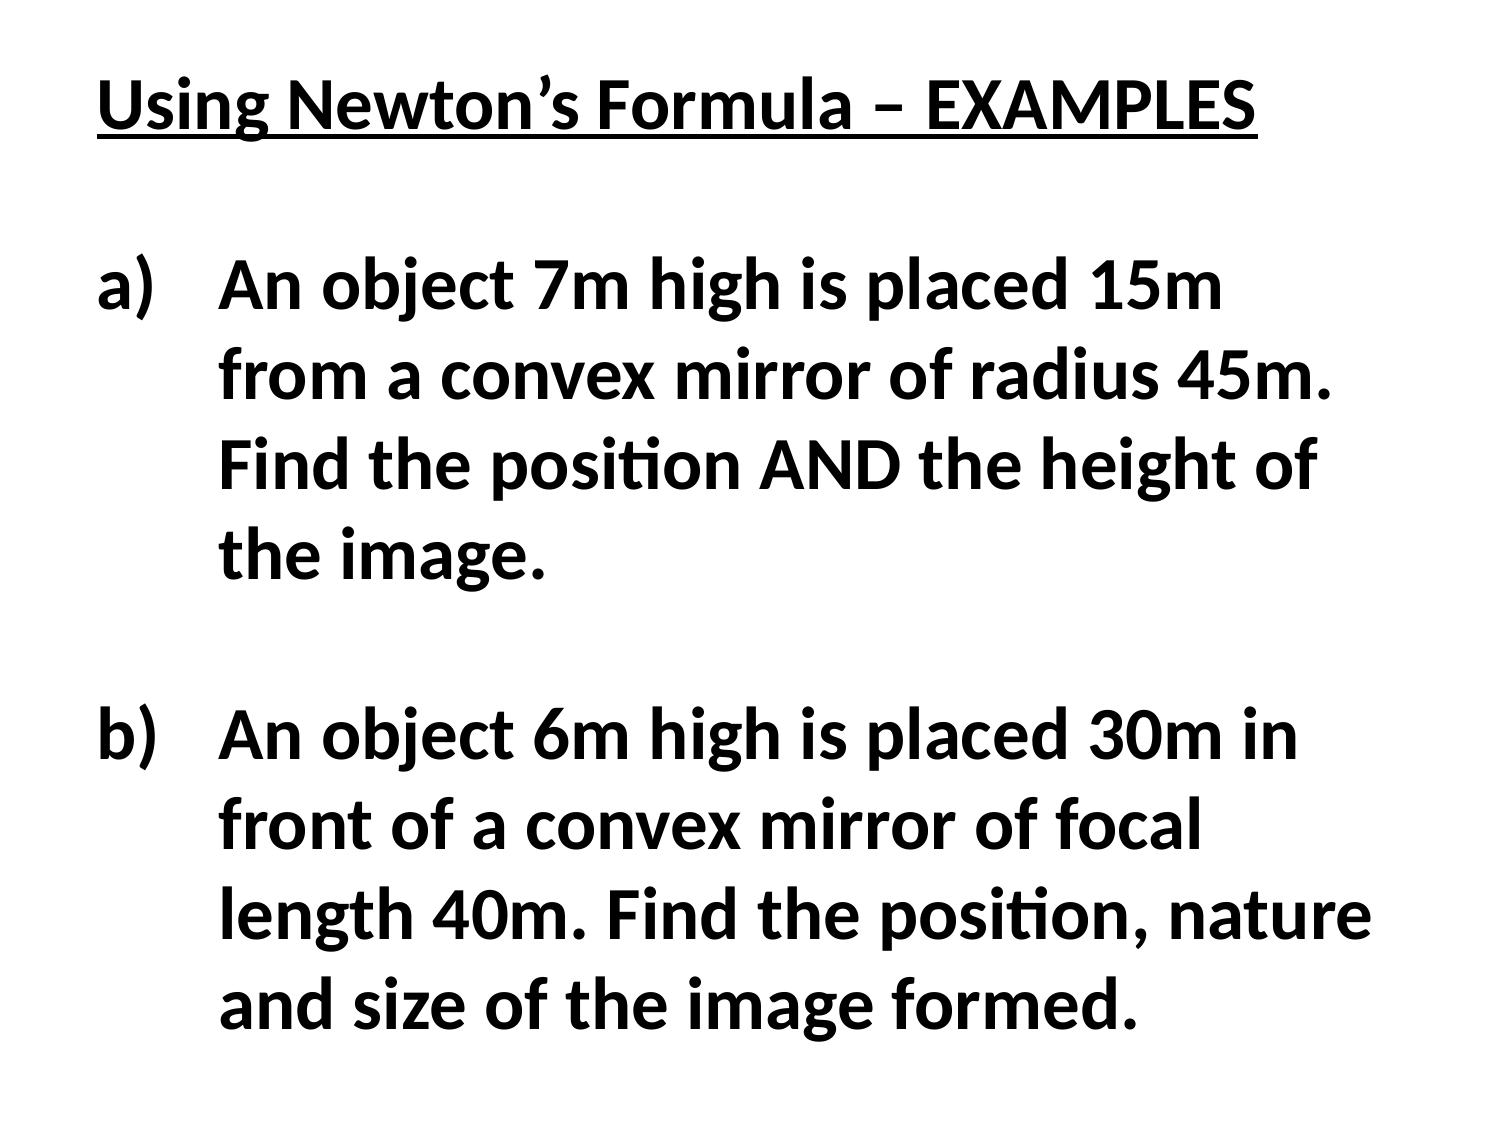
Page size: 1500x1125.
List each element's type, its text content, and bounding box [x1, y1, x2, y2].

text_box Using Newton’s Formula – EXAMPLES An object 7m high is placed 15m from a convex mirror of radius 45m. Find the position AND the height of the image. An object 6m high is placed 30m in front of a convex mirror of focal length 40m. Find the position, nature and size of the image formed. [81, 46, 1407, 1052]
